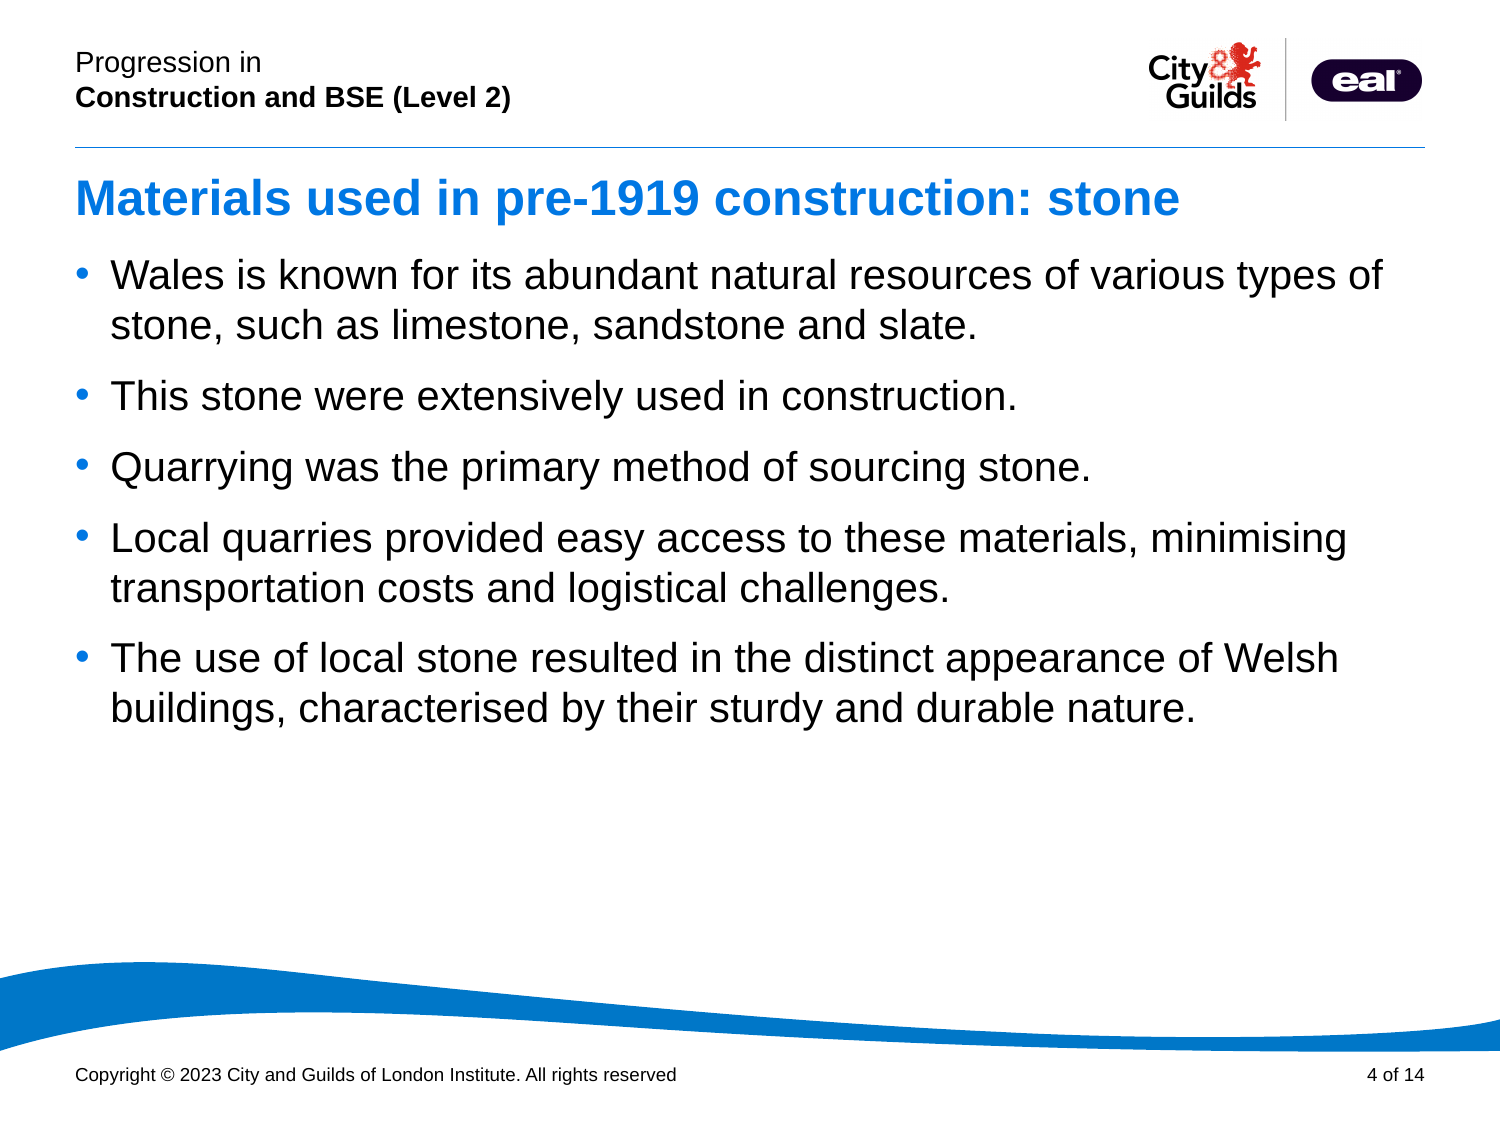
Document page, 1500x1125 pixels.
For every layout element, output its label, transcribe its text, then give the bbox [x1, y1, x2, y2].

list Wales is known for its abundant natural resources of various types of stone, such as limestone, sandstone and slate. This stone were extensively used in construction. Quarrying was the primary method of sourcing stone. Local quarries provided easy access to these materials, minimising transportation costs and logistical challenges. The use of local stone resulted in the distinct appearance of Welsh buildings, characterised by their sturdy and durable nature. [74, 247, 1426, 946]
picture [1149, 38, 1422, 121]
title Materials used in pre-1919 construction: stone [74, 165, 1426, 229]
